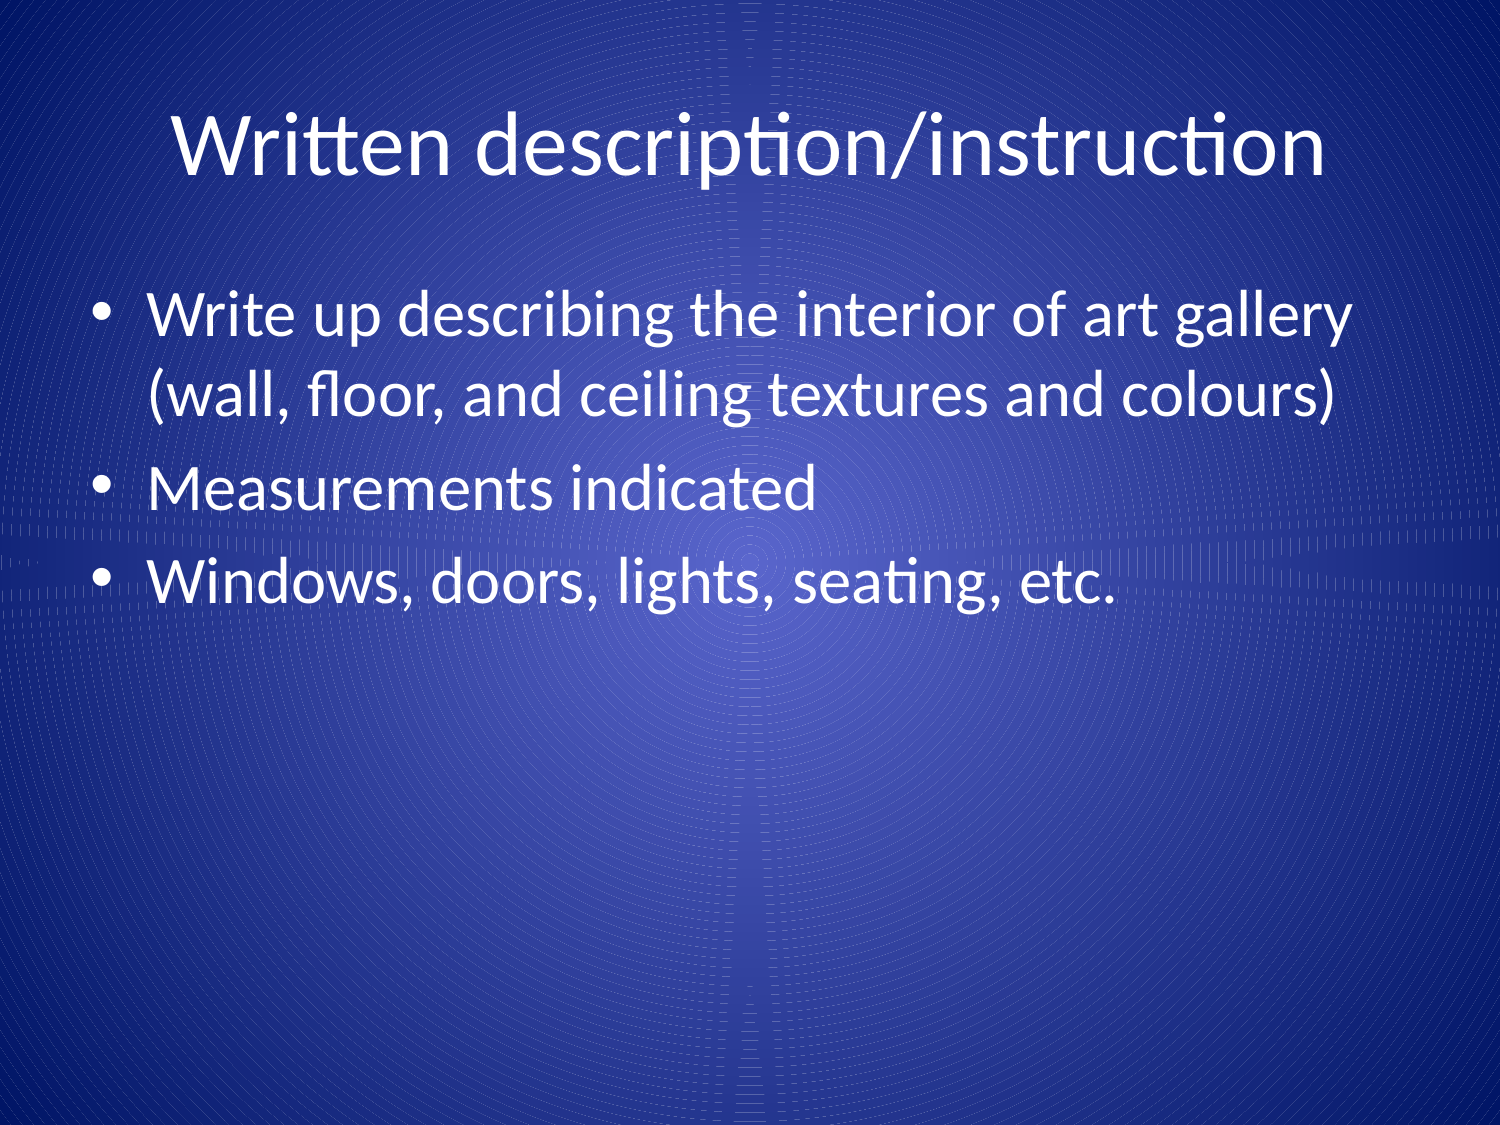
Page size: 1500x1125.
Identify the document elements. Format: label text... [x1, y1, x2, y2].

list Write up describing the interior of art gallery (wall, floor, and ceiling textures and colours) Measurements indicated Windows, doors, lights, seating, etc. [75, 262, 1425, 1005]
title Written description/instruction [75, 45, 1425, 233]
